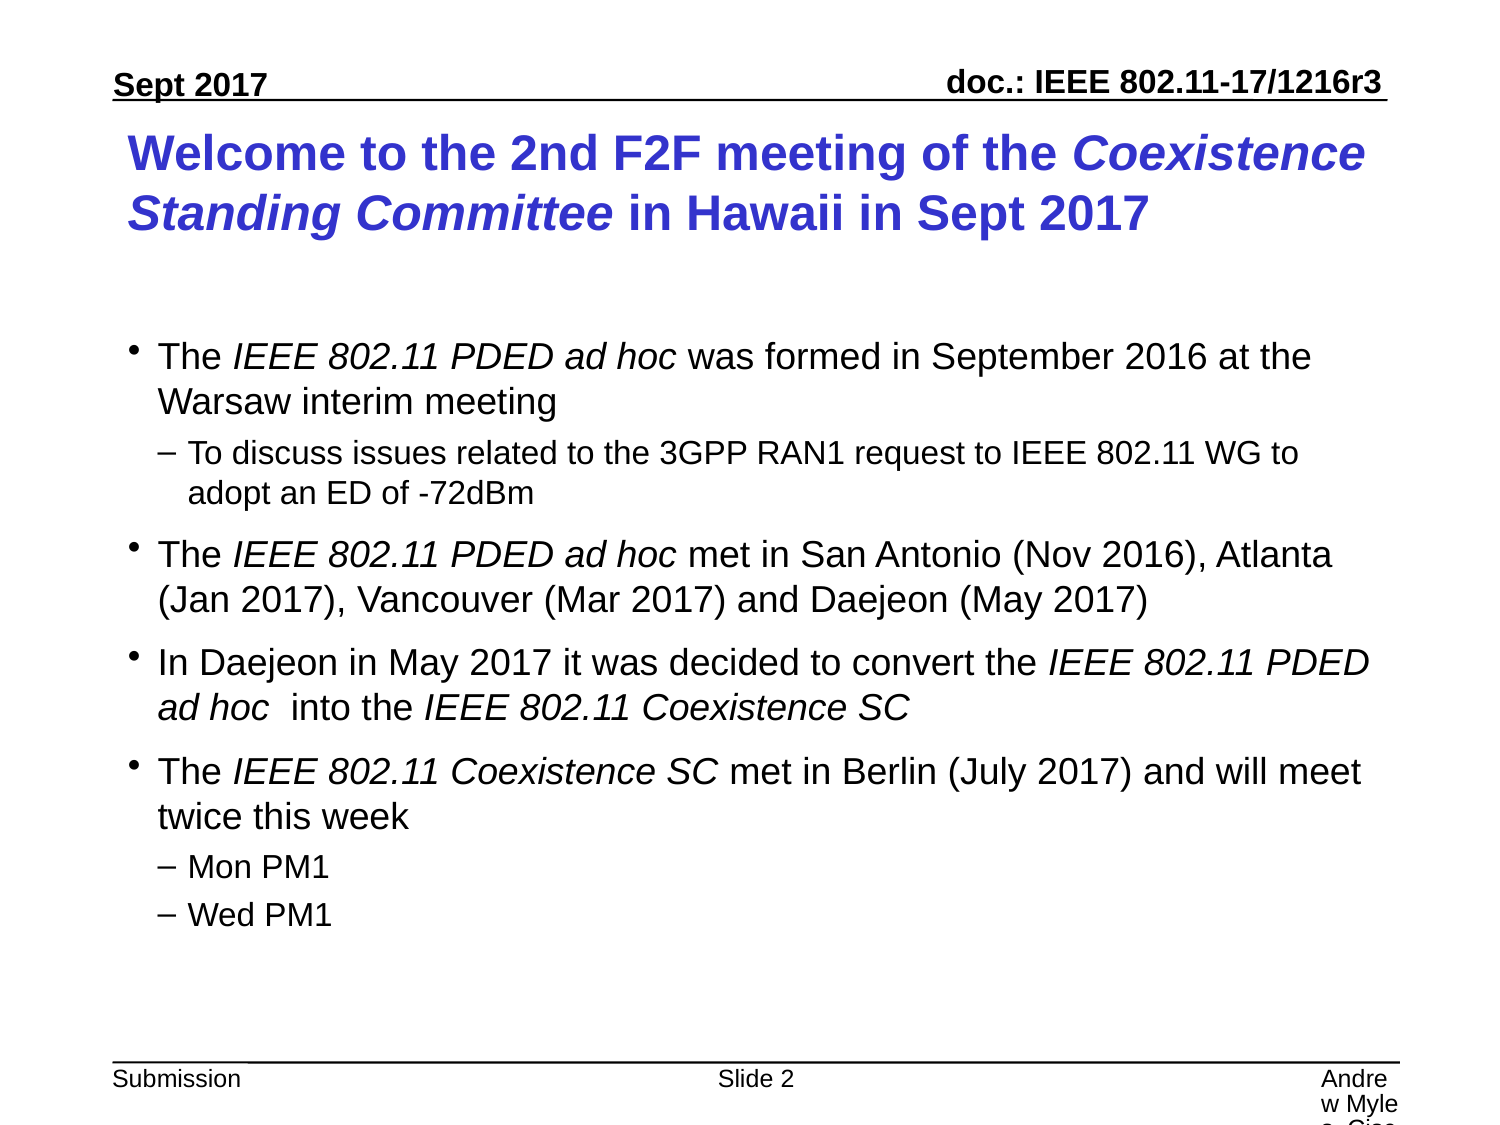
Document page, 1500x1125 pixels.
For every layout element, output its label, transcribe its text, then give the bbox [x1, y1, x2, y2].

list The IEEE 802.11 PDED ad hoc was formed in September 2016 at the Warsaw interim meeting To discuss issues related to the 3GPP RAN1 request to IEEE 802.11 WG to adopt an ED of -72dBm The IEEE 802.11 PDED ad hoc met in San Antonio (Nov 2016), Atlanta (Jan 2017), Vancouver (Mar 2017) and Daejeon (May 2017) In Daejeon in May 2017 it was decided to convert the IEEE 802.11 PDED ad hoc into the IEEE 802.11 Coexistence SC The IEEE 802.11 Coexistence SC met in Berlin (July 2017) and will meet twice this week Mon PM1 Wed PM1 [112, 324, 1388, 1000]
title Welcome to the 2nd F2F meeting of the Coexistence Standing Committee in Hawaii in Sept 2017 [112, 112, 1388, 288]
footer Andrew Myles, Cisco [1320, 1061, 1402, 1093]
slide_number Slide 2 [709, 1061, 803, 1093]
